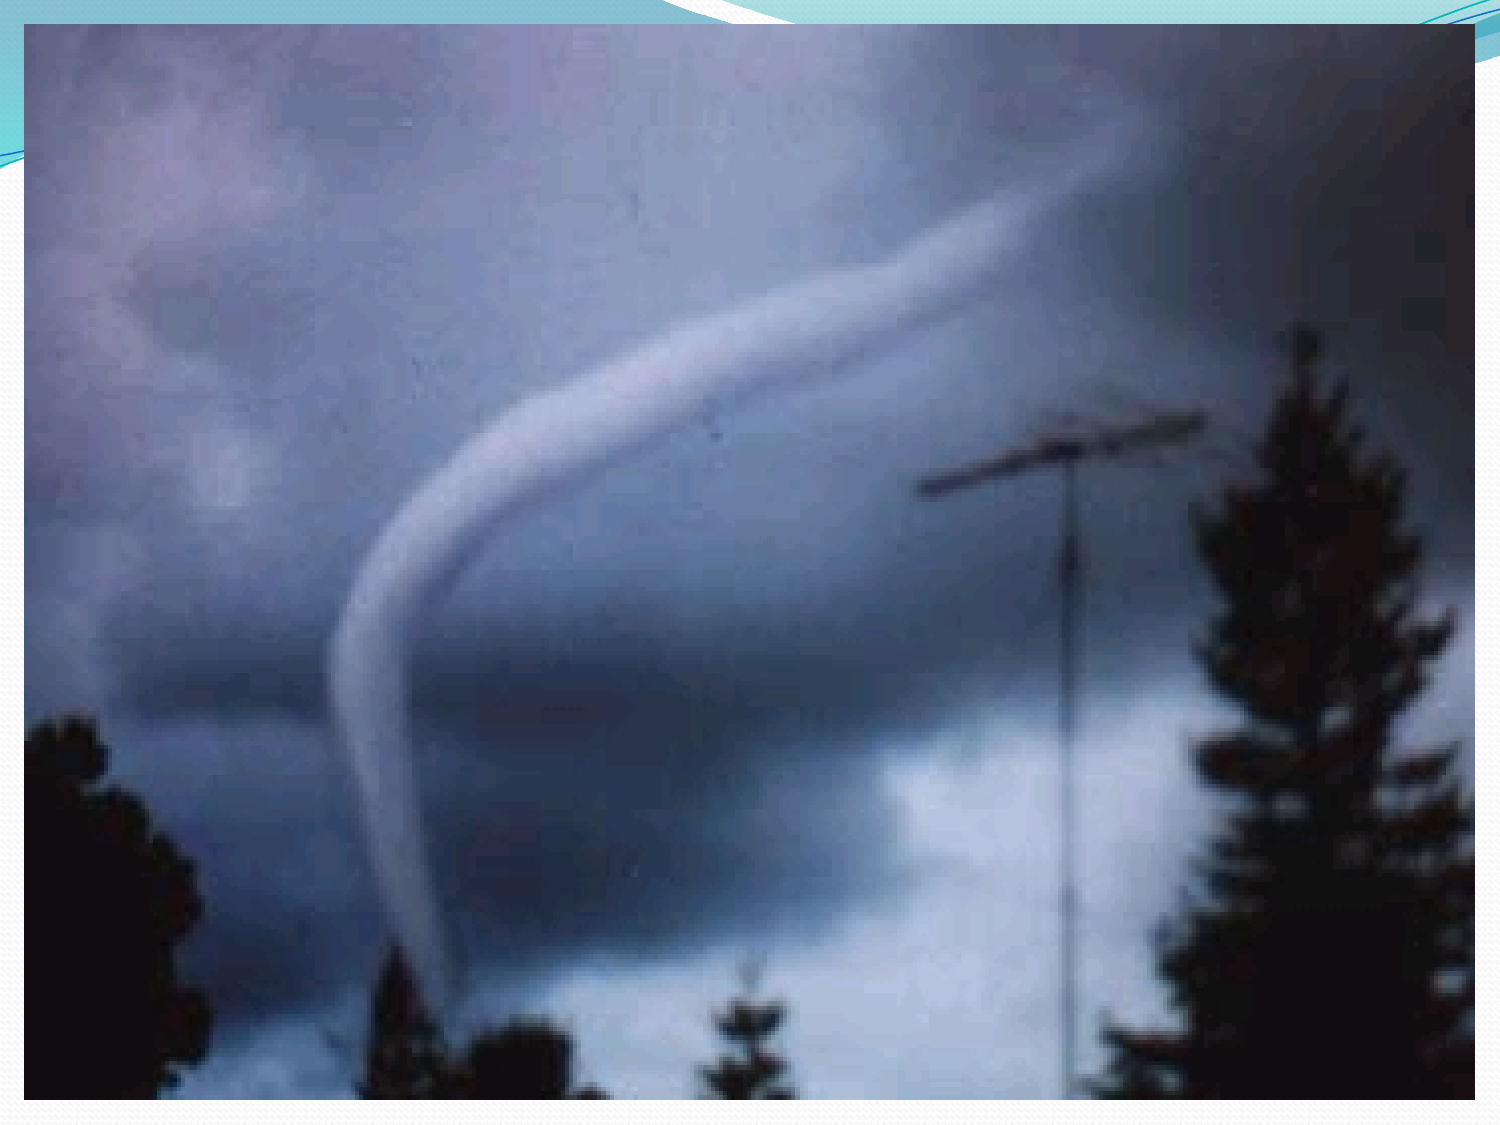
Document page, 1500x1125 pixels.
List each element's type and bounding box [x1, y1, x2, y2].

list [24, 24, 1476, 1101]
